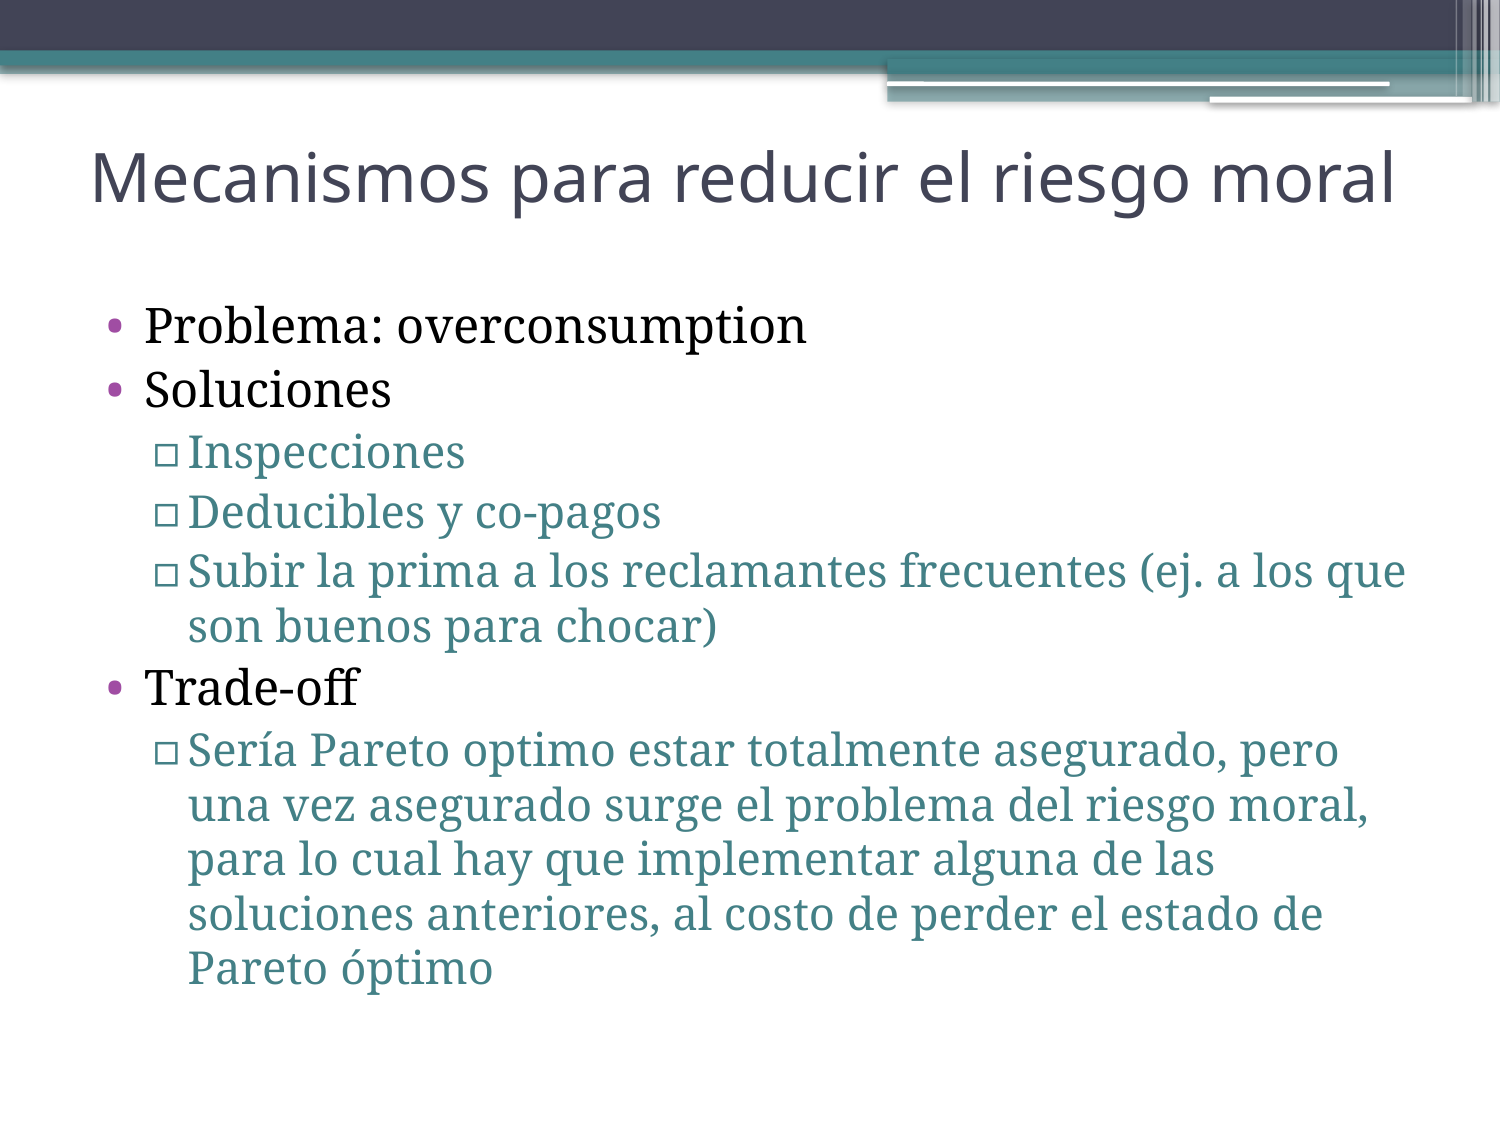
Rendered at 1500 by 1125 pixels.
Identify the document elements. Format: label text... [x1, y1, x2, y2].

list Problema: overconsumption Soluciones Inspecciones Deducibles y co-pagos Subir la prima a los reclamantes frecuentes (ej. a los que son buenos para chocar) Trade-off Sería Pareto optimo estar totalmente asegurado, pero una vez asegurado surge el problema del riesgo moral, para lo cual hay que implementar alguna de las soluciones anteriores, al costo de perder el estado de Pareto óptimo [75, 287, 1425, 1004]
title Mecanismos para reducir el riesgo moral [75, 87, 1425, 263]
